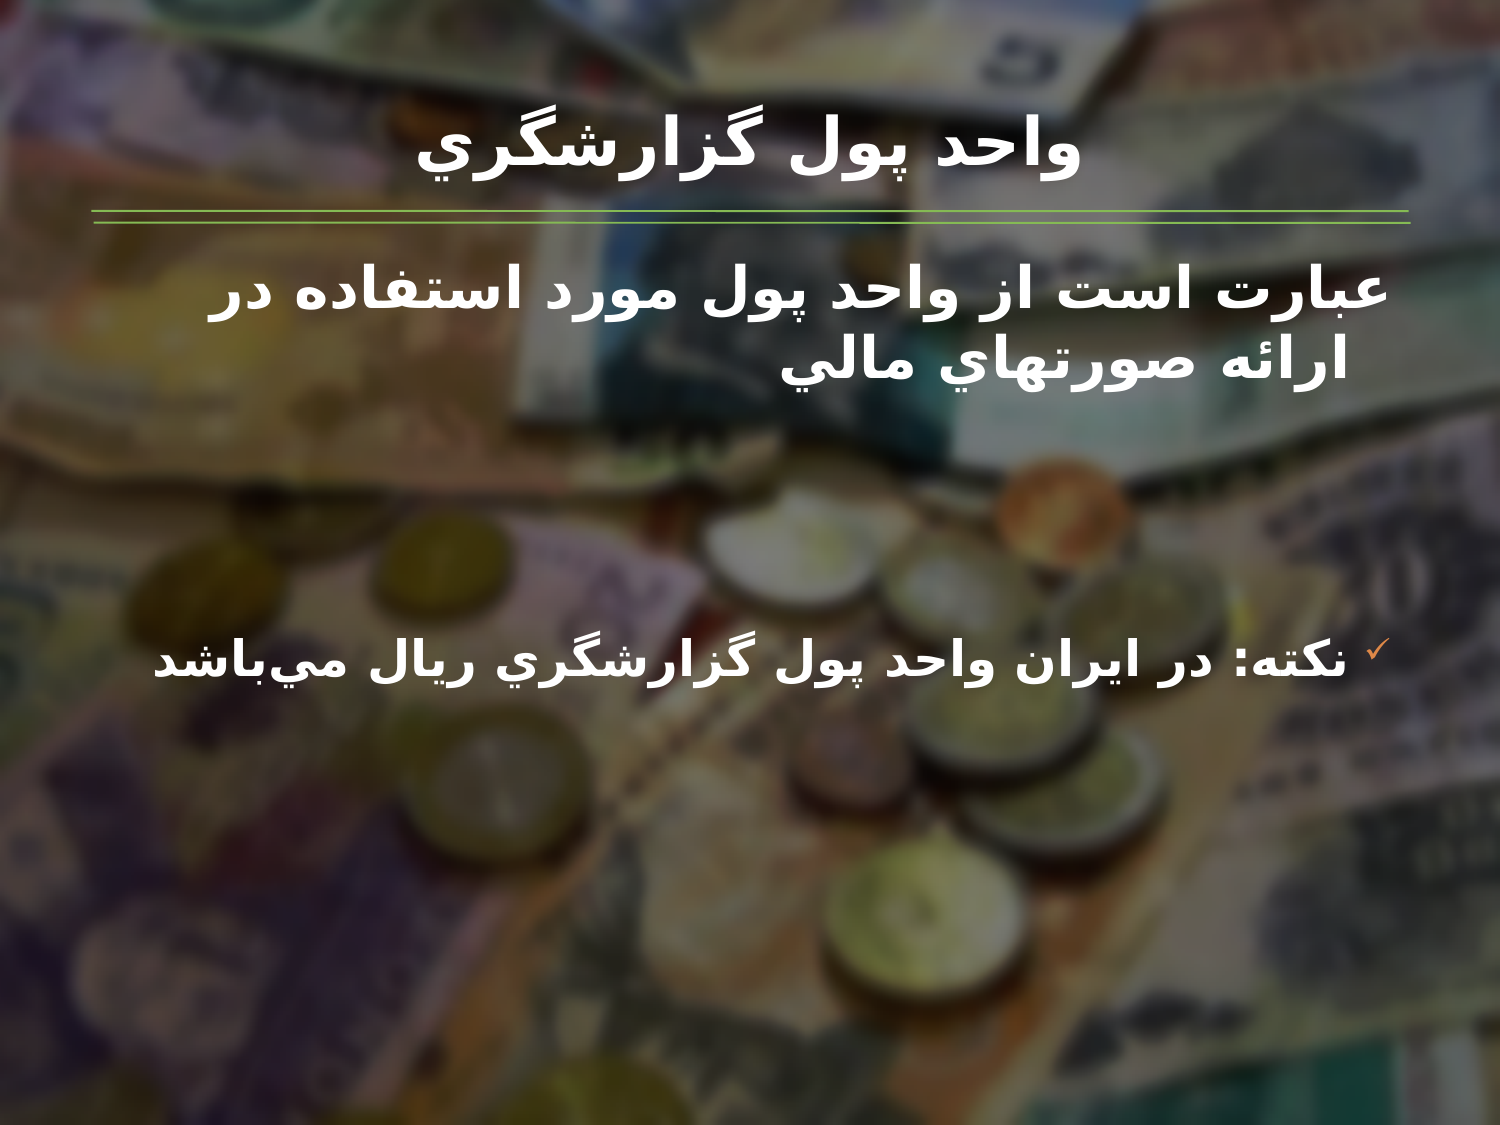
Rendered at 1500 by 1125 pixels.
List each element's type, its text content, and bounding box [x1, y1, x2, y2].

title واحد پول‌ گزارشگري‌ [75, 45, 1425, 233]
picture [0, 0, 1500, 1125]
list عبارت‌ است‌ از واحد پول‌ مورد استفاده‌ در ارائه‌ صورتهاي‌ مالي نکته: در ايران واحد پول گزارشگري ريال مي‌باشد [75, 242, 1425, 986]
